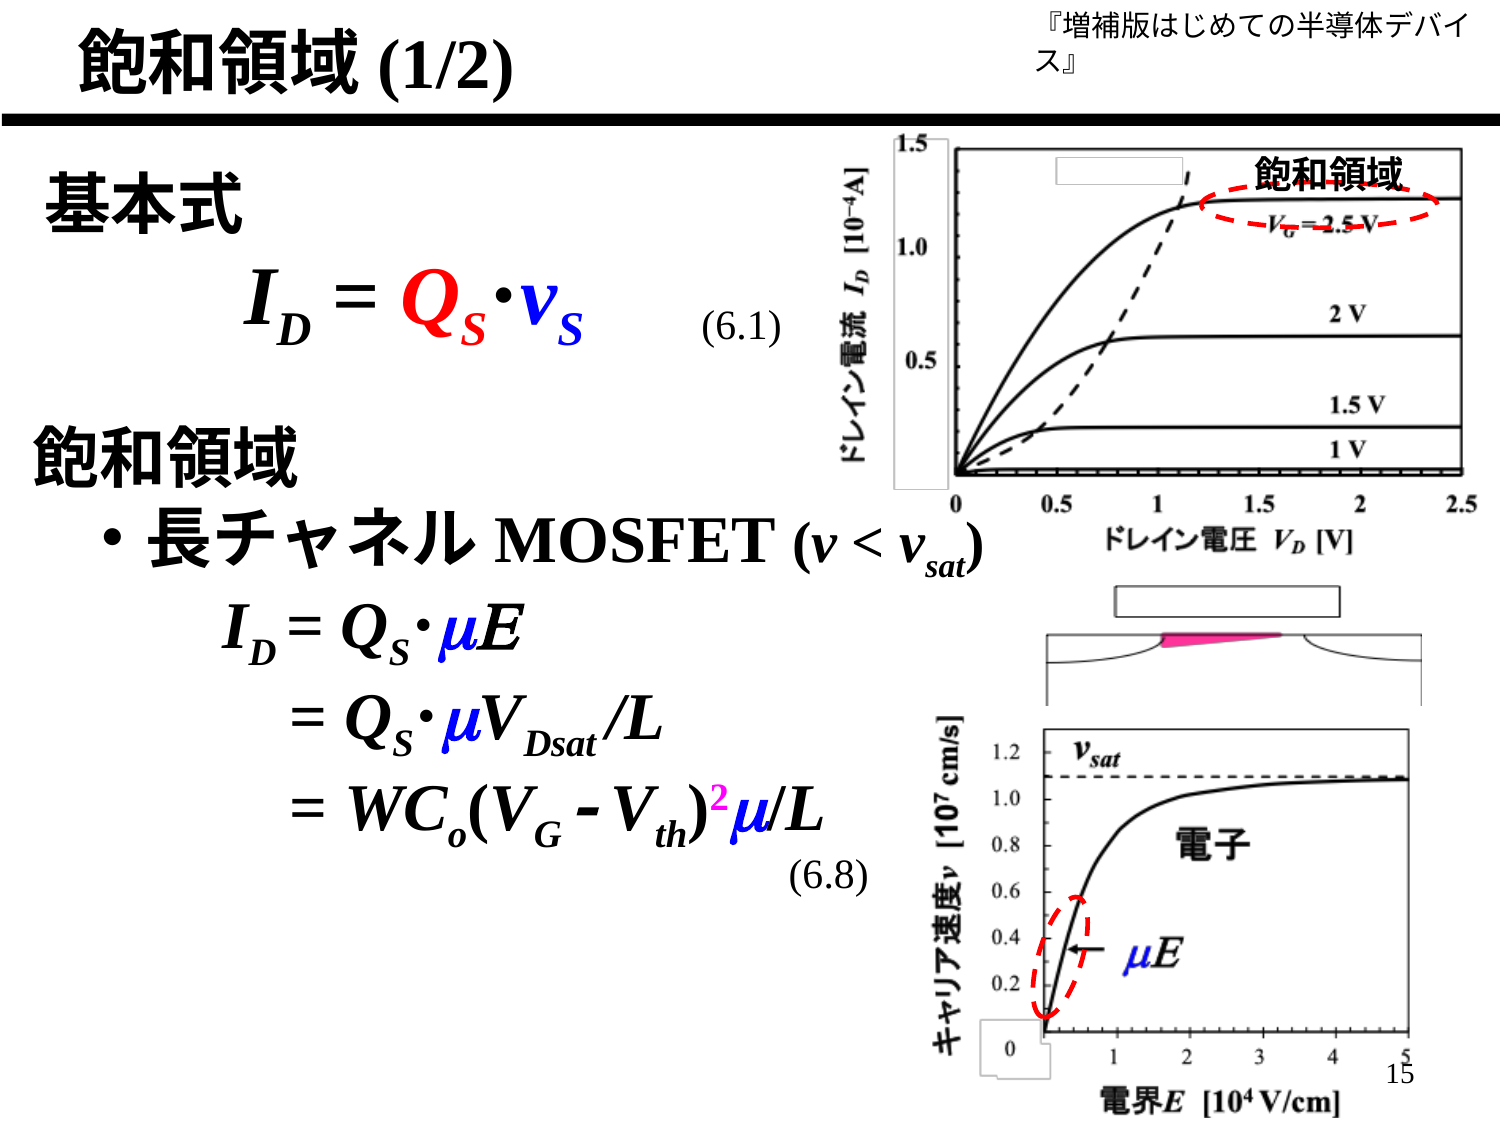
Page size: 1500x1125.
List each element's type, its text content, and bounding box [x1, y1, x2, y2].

text_box 基本式 ID = QS⋅vS [29, 153, 715, 363]
text_box (6.8) [773, 839, 885, 905]
title 飽和領域(1/2) [62, 19, 1438, 102]
picture [803, 121, 1489, 563]
text_box (6.1) [686, 290, 797, 356]
picture [1045, 585, 1423, 706]
text_box 飽和領域 ・長チャネルMOSFET (v < vsat) [17, 408, 1097, 592]
picture [920, 715, 1450, 1118]
text_box ID = QS⋅mE = QS⋅mVDsat /L = WCo(VG - Vth)2m/L [207, 592, 957, 863]
